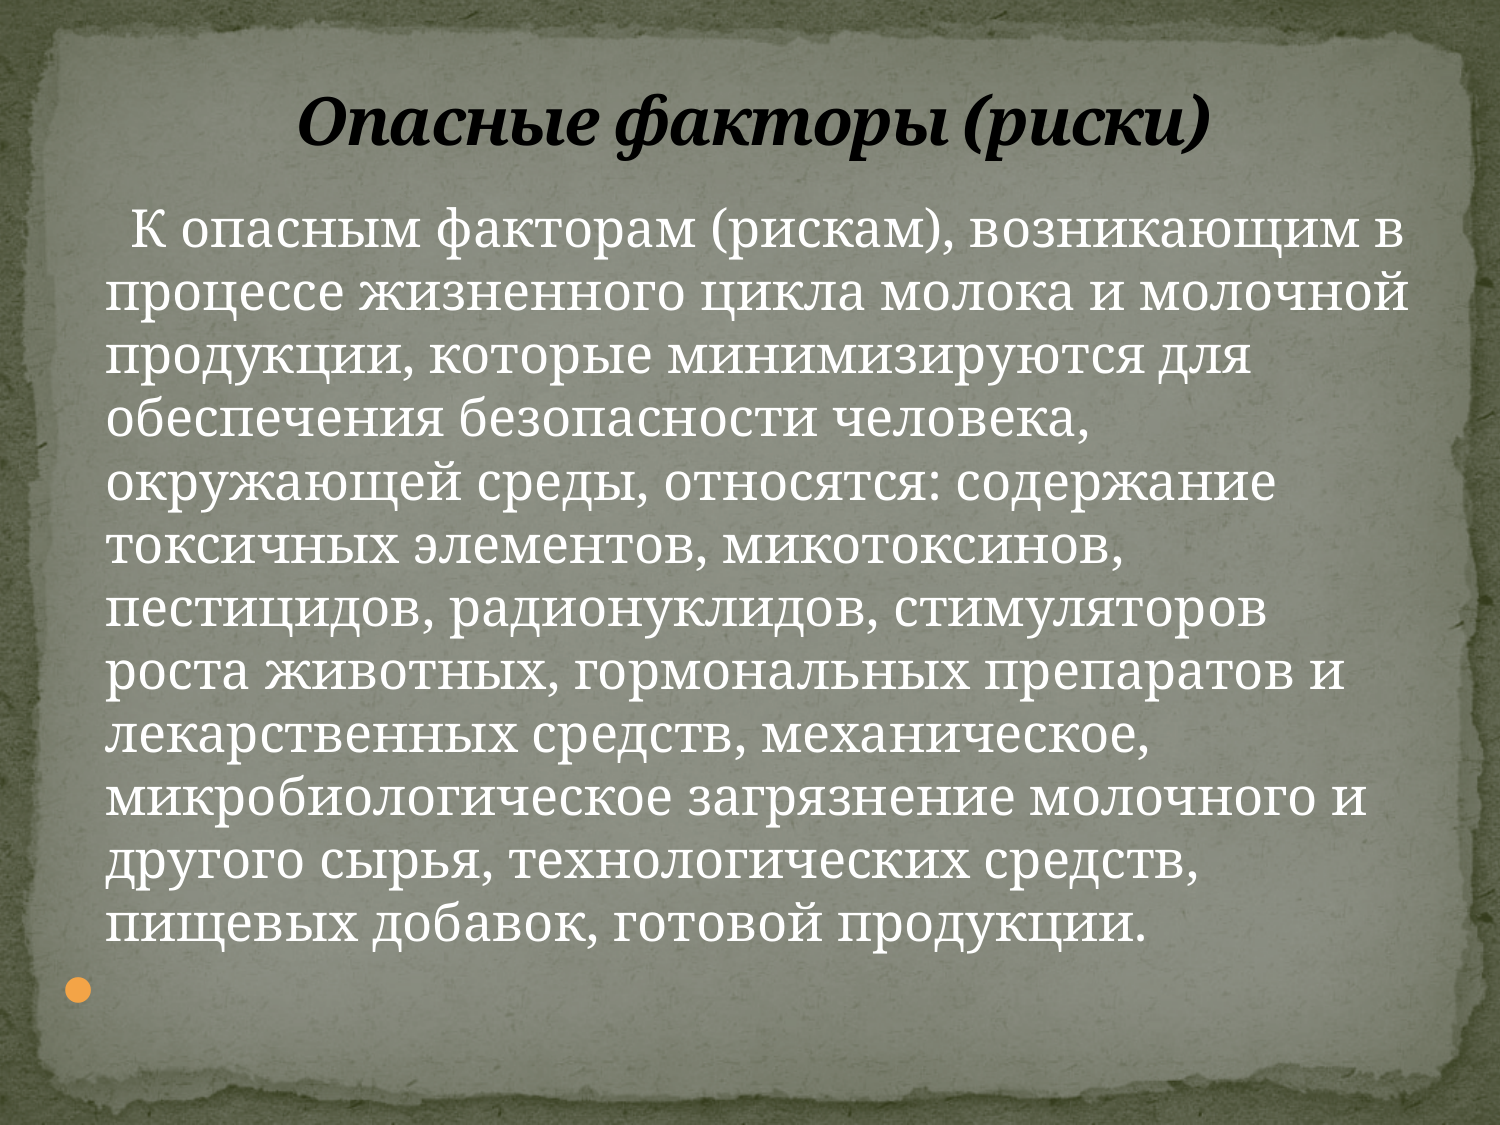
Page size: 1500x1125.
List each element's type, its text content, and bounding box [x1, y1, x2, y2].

list К опасным факторам (рискам), возникающим в процессе жизненного цикла молока и молочной продукции, которые минимизируются для обеспечения безопасности человека, окружающей среды, относятся: содержание токсичных элементов, микотоксинов, пестицидов, радионуклидов, стимуляторов роста животных, гормональных препаратов и лекарственных средств, механическое, микробиологическое загрязнение молочного и другого сырья, технологических средств, пищевых добавок, готовой продукции. [46, 187, 1425, 1090]
title Опасные факторы (риски) [81, 58, 1425, 167]
